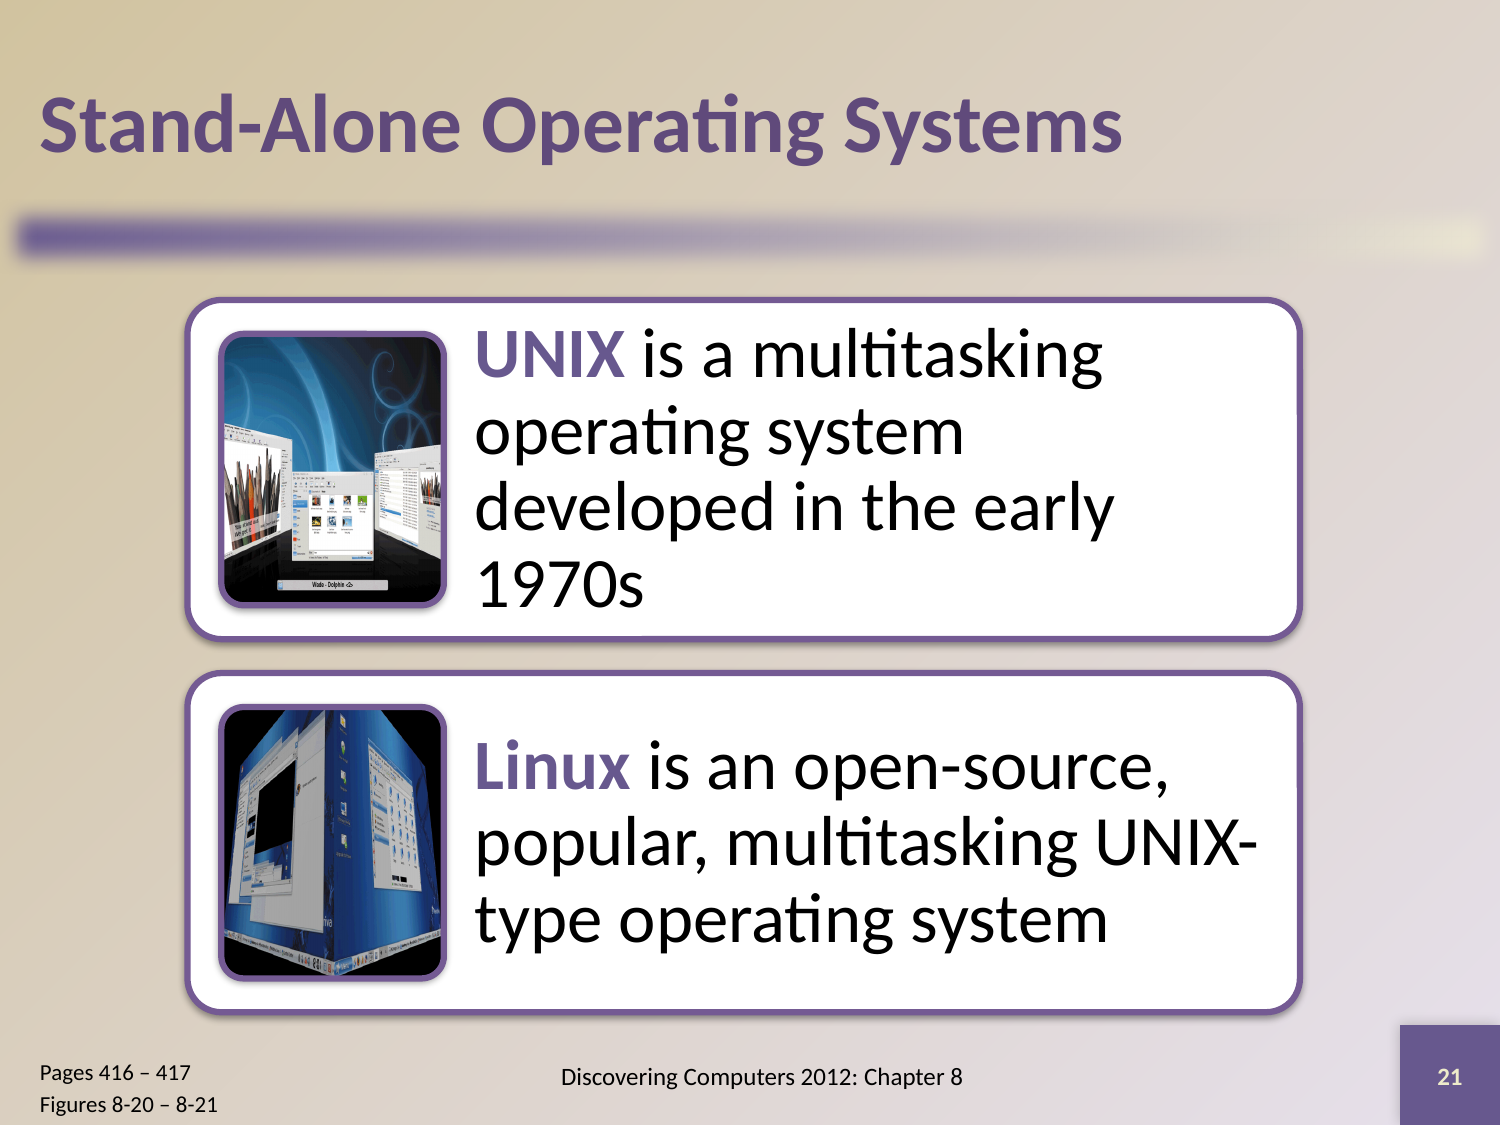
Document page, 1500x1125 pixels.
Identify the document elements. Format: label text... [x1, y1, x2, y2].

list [187, 299, 1301, 1013]
slide_number 21 [1400, 1025, 1500, 1125]
list Pages 416 – 417 Figures 8-20 – 8-21 [24, 1050, 300, 1125]
title Stand-Alone Operating Systems [24, 24, 1475, 213]
footer Discovering Computers 2012: Chapter 8 [450, 1037, 1075, 1113]
